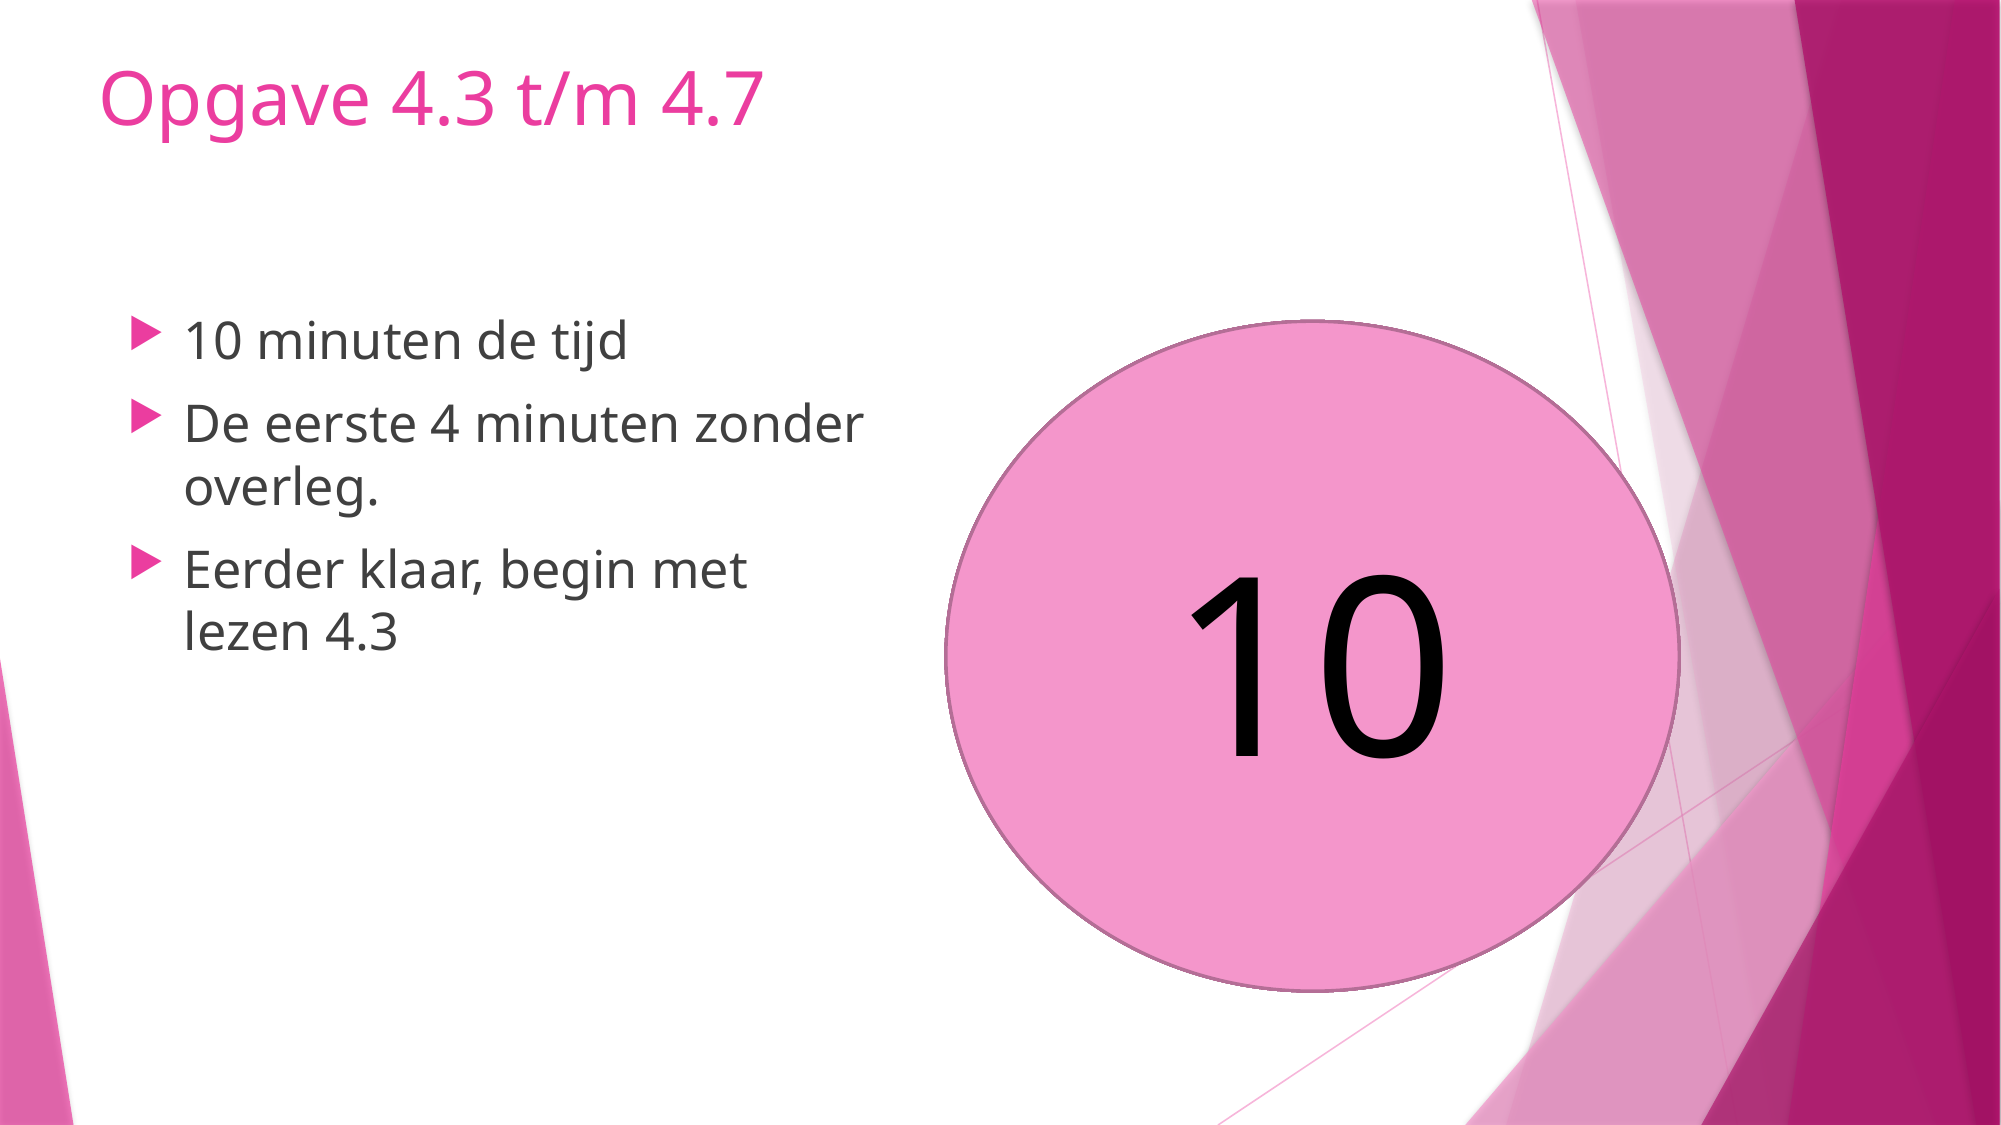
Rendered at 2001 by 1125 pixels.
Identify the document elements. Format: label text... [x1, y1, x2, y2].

text_box 10 [944, 319, 1681, 993]
title Opgave 4.3 t/m 4.7 [83, 42, 1494, 260]
list 10 minuten de tijd De eerste 4 minuten zonder overleg. Eerder klaar, begin met lezen 4.3 [112, 299, 896, 992]
